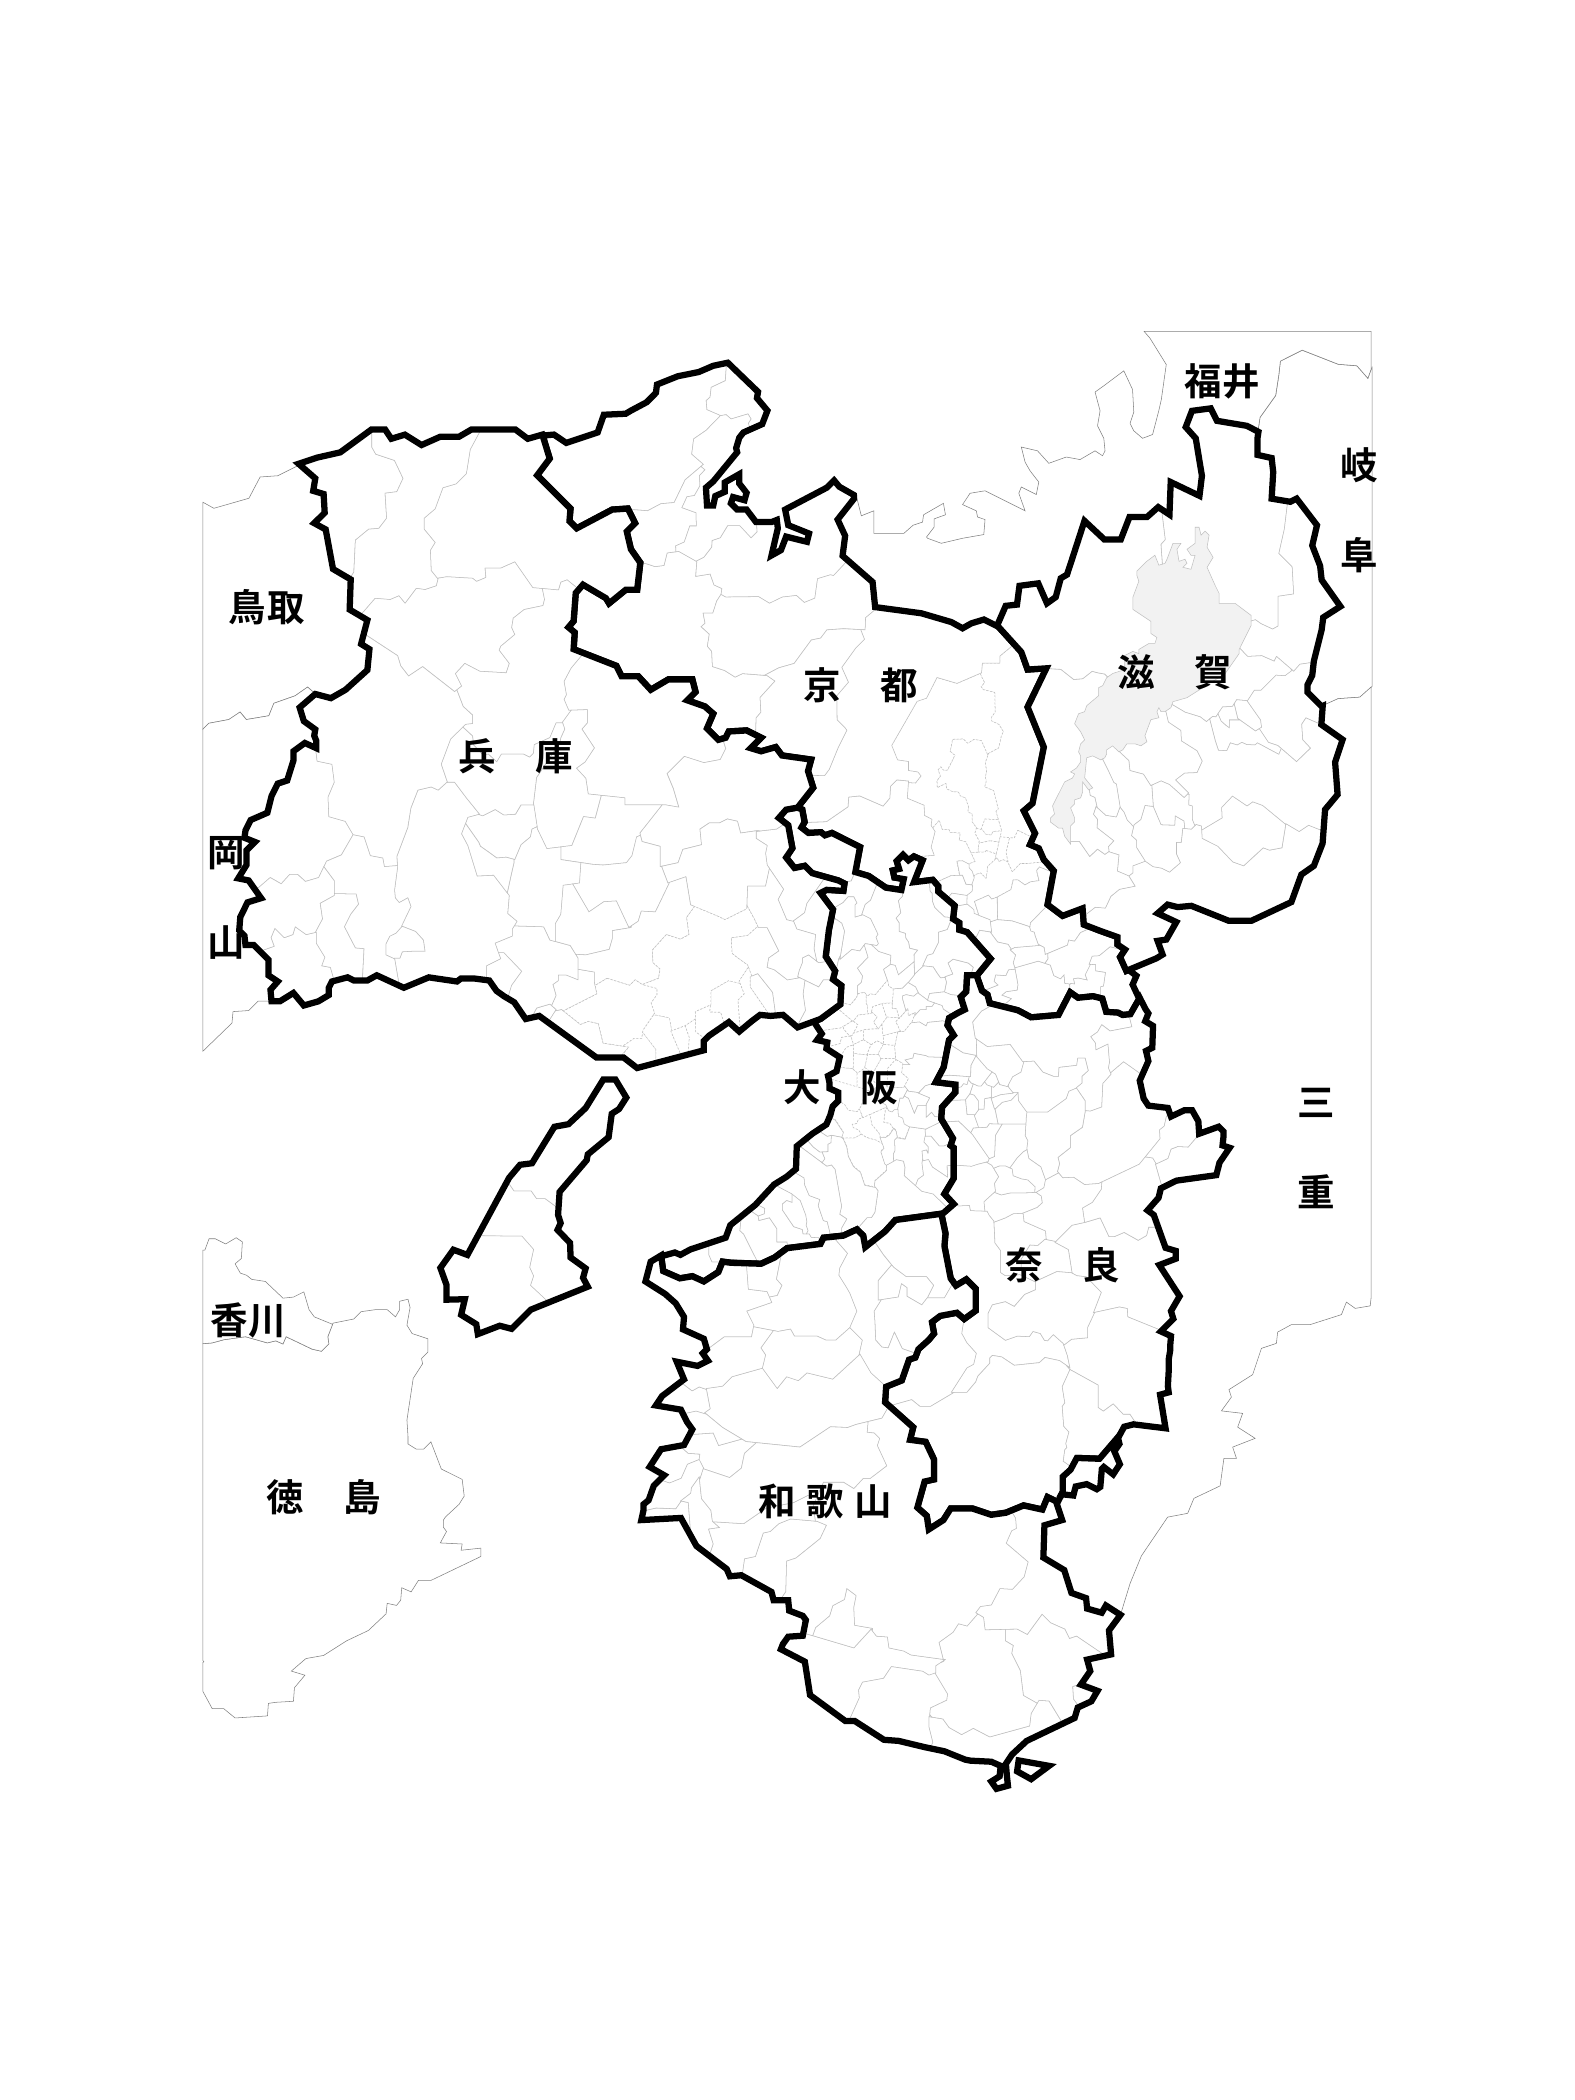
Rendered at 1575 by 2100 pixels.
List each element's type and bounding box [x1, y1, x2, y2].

text_box [641, 1527, 1121, 1789]
text_box [202, 331, 1373, 1718]
text_box [192, 349, 1365, 1527]
